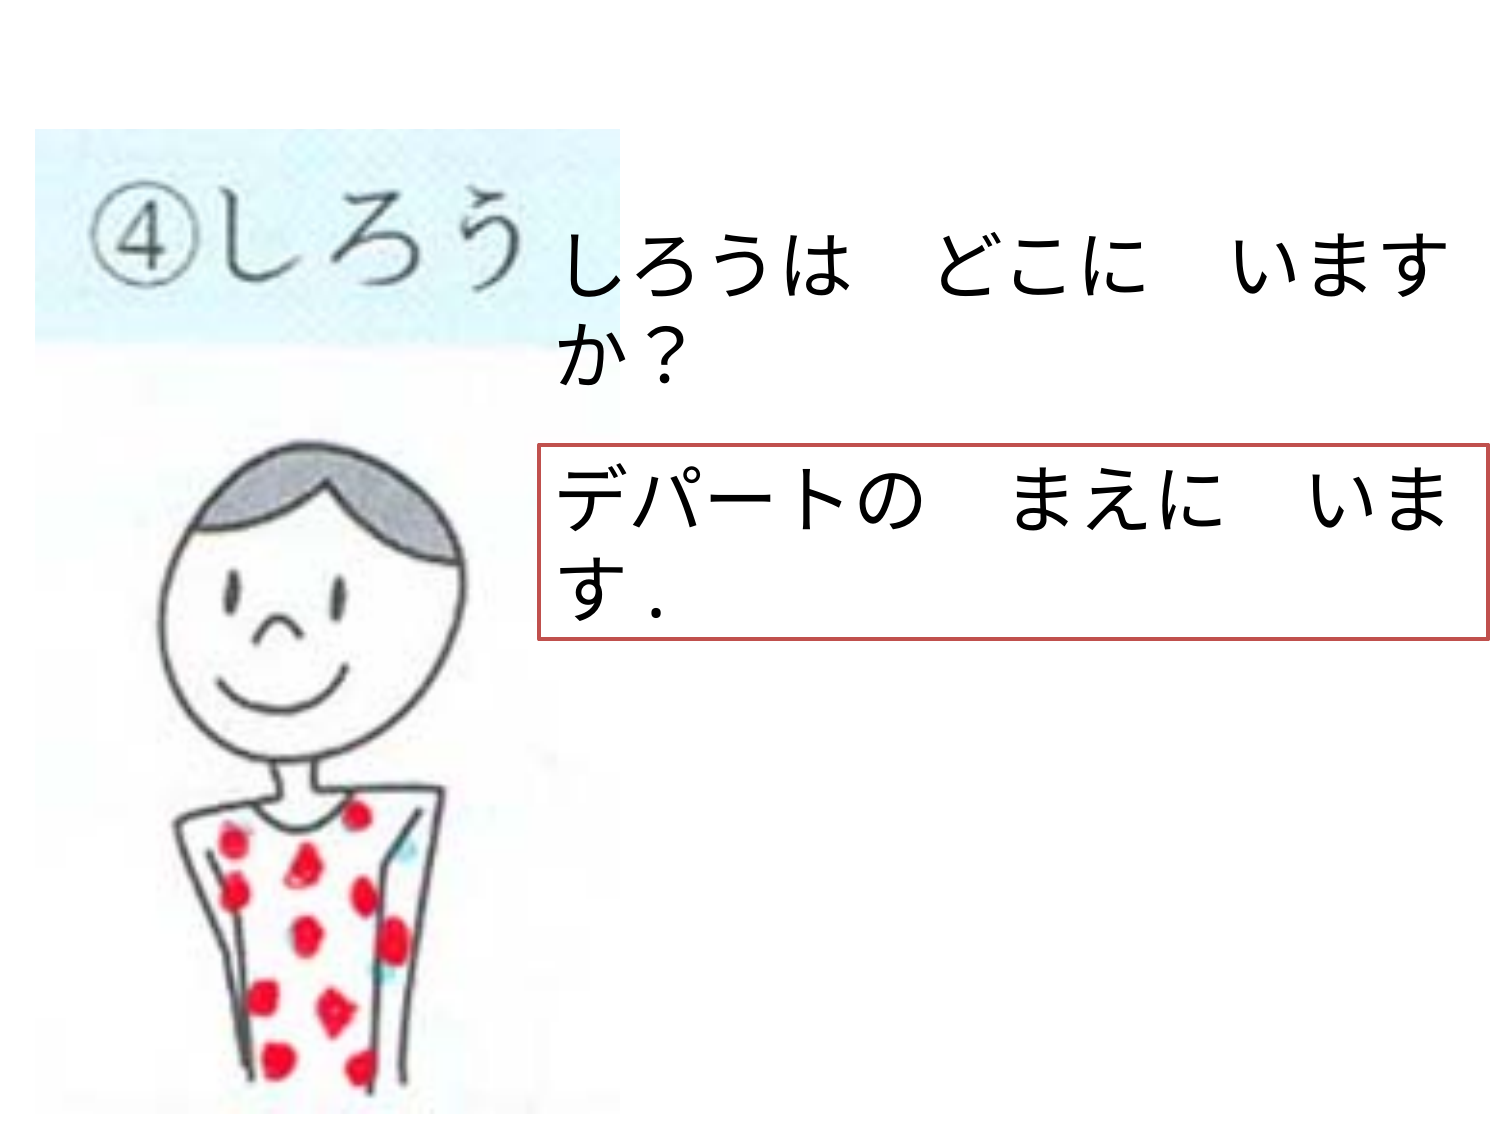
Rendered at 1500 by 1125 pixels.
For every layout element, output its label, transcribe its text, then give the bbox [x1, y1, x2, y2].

text_box しろうは どこに いますか？ [625, 210, 1489, 406]
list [34, 128, 620, 1114]
text_box デパートの まえに います. [625, 443, 1490, 641]
